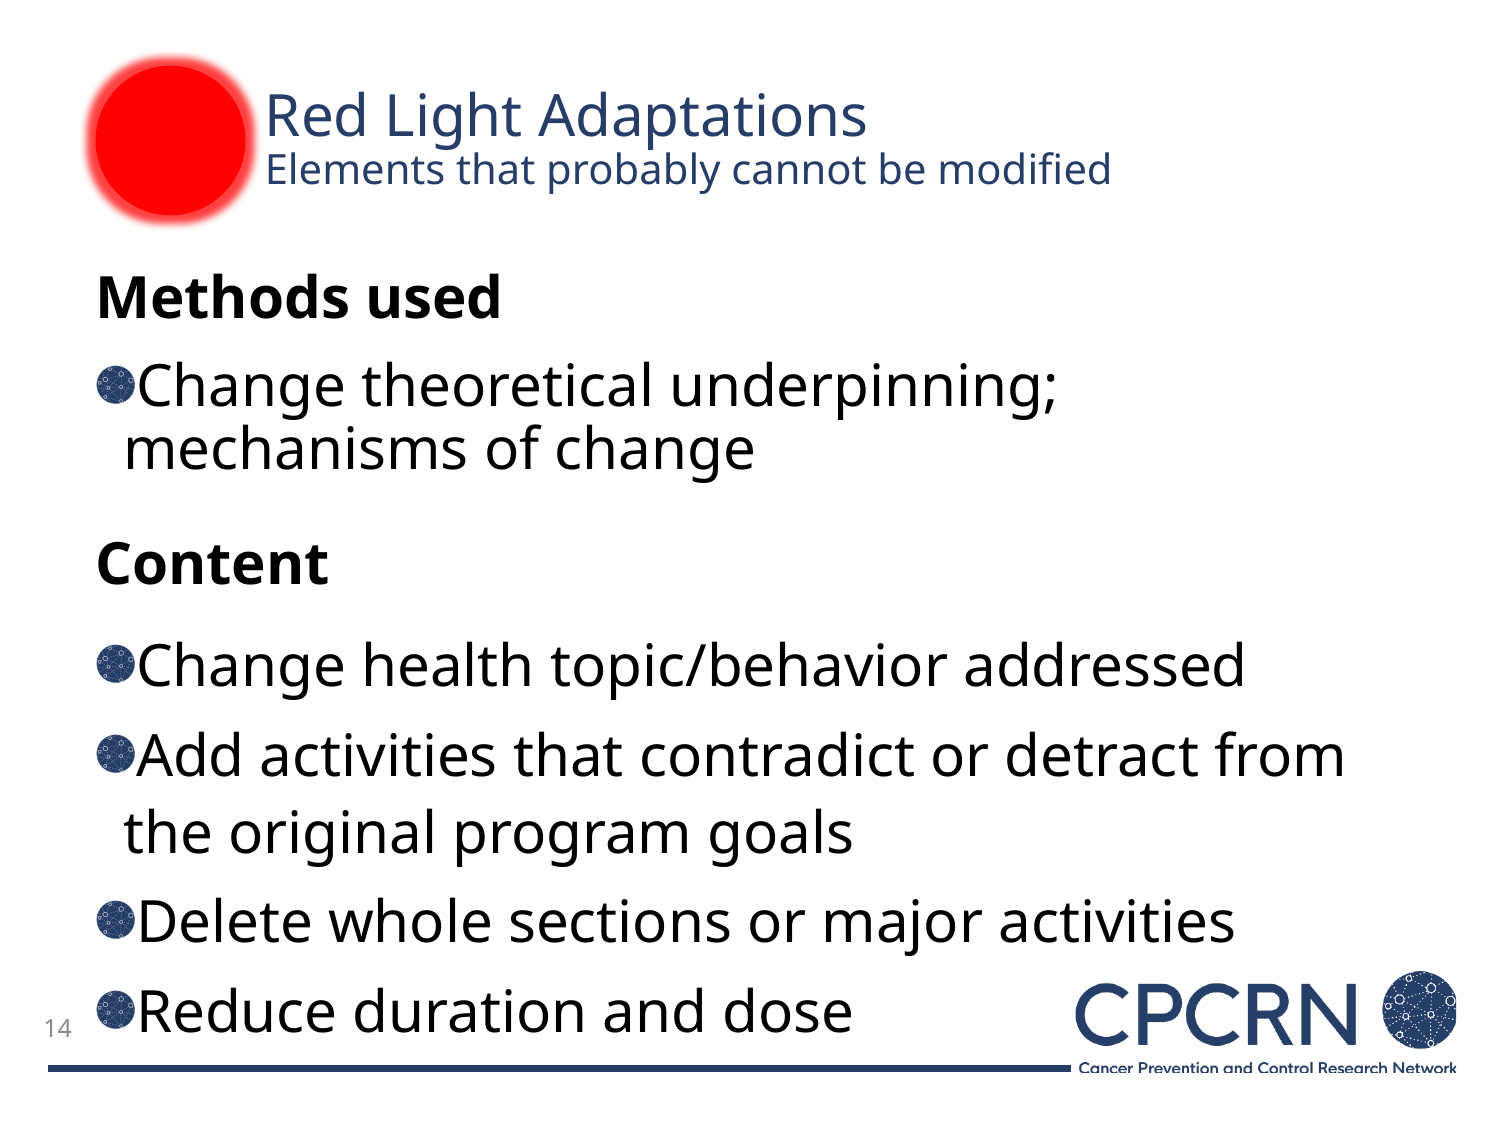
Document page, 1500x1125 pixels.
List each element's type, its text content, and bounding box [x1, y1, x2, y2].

picture [95, 363, 137, 405]
list Methods used Change theoretical underpinning; mechanisms of change Content Change health topic/behavior addressed Add activities that contradict or detract from the original program goals Delete whole sections or major activities Reduce duration and dose [80, 260, 1405, 917]
picture [95, 642, 137, 684]
slide_number 14 [28, 999, 379, 1060]
picture [95, 988, 137, 999]
text_box [95, 65, 247, 216]
title Red Light Adaptations Elements that probably cannot be modified [249, 46, 1405, 233]
picture [95, 898, 137, 940]
picture [95, 732, 137, 774]
